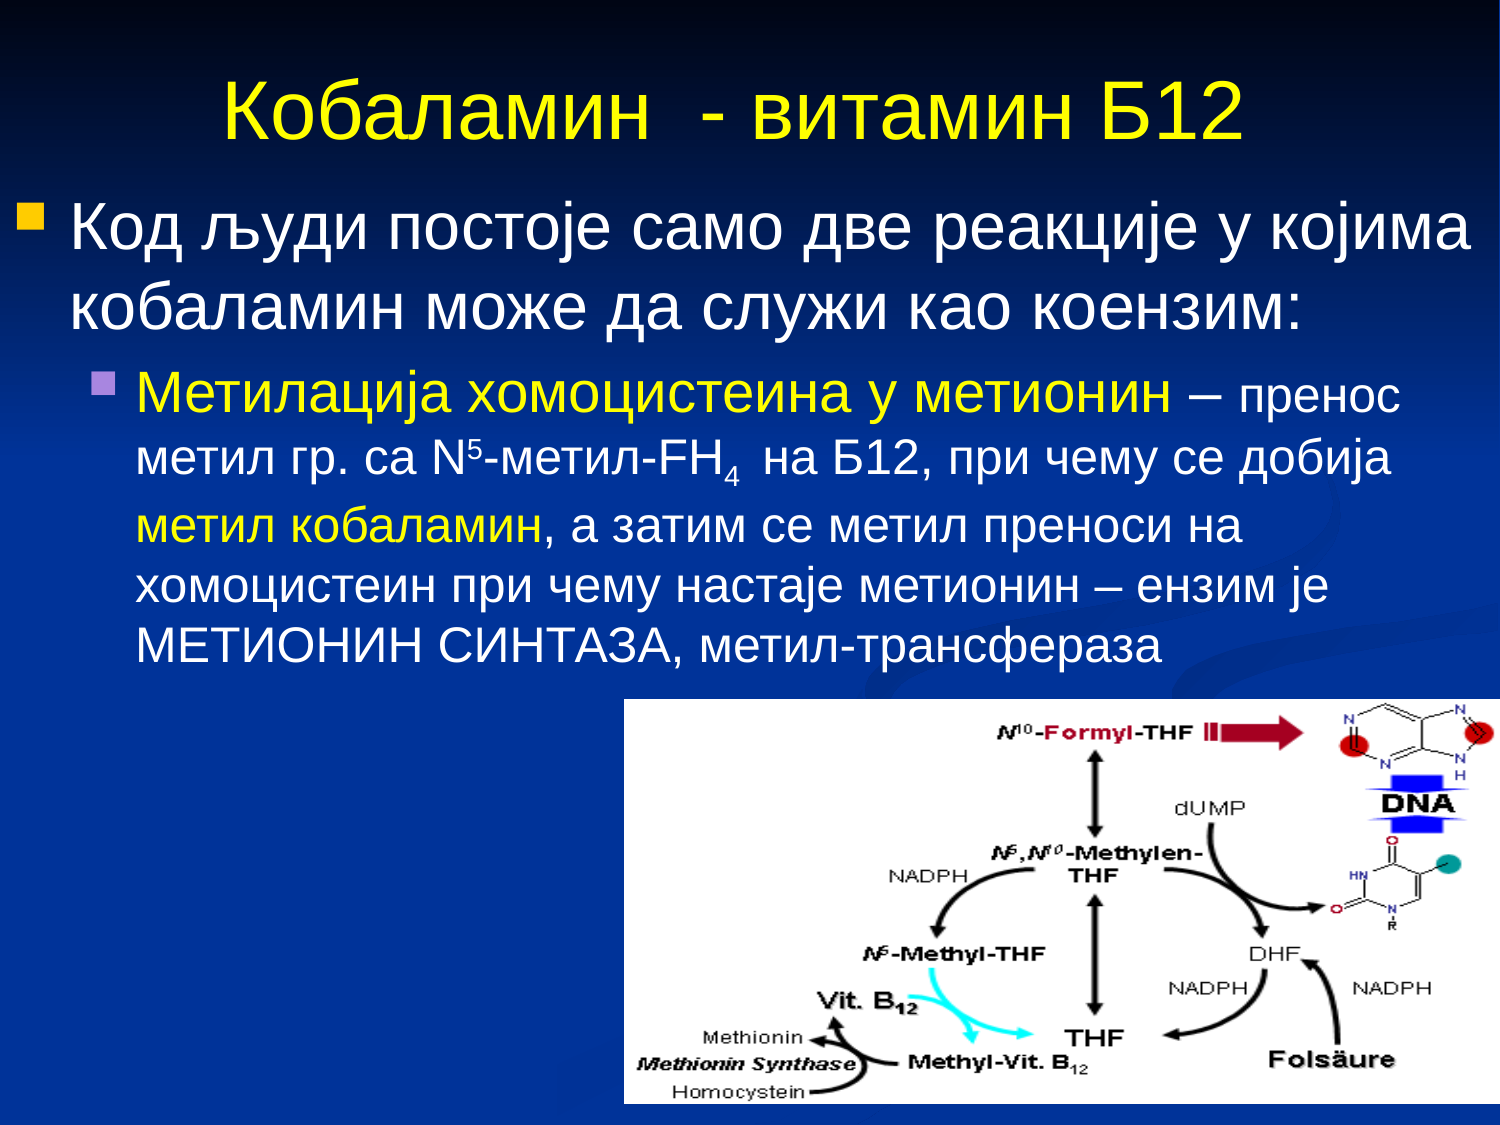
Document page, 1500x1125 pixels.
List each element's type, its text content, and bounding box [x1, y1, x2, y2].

title Кобаламин - витамин Б12 [0, 0, 1496, 174]
picture [624, 699, 1500, 1105]
list Код људи постоје само две реакције у којима кобаламин може да служи као коензим: Метилација хомоцистеина у метионин – пренос метил гр. са N5-метил-FH4 на Б12, при чему се добија метил кобаламин, а затим се метил преноси на хомоцистеин при чему настаје метионин – ензим је МЕТИОНИН СИНТАЗА, метил-трансфераза [0, 174, 1499, 975]
